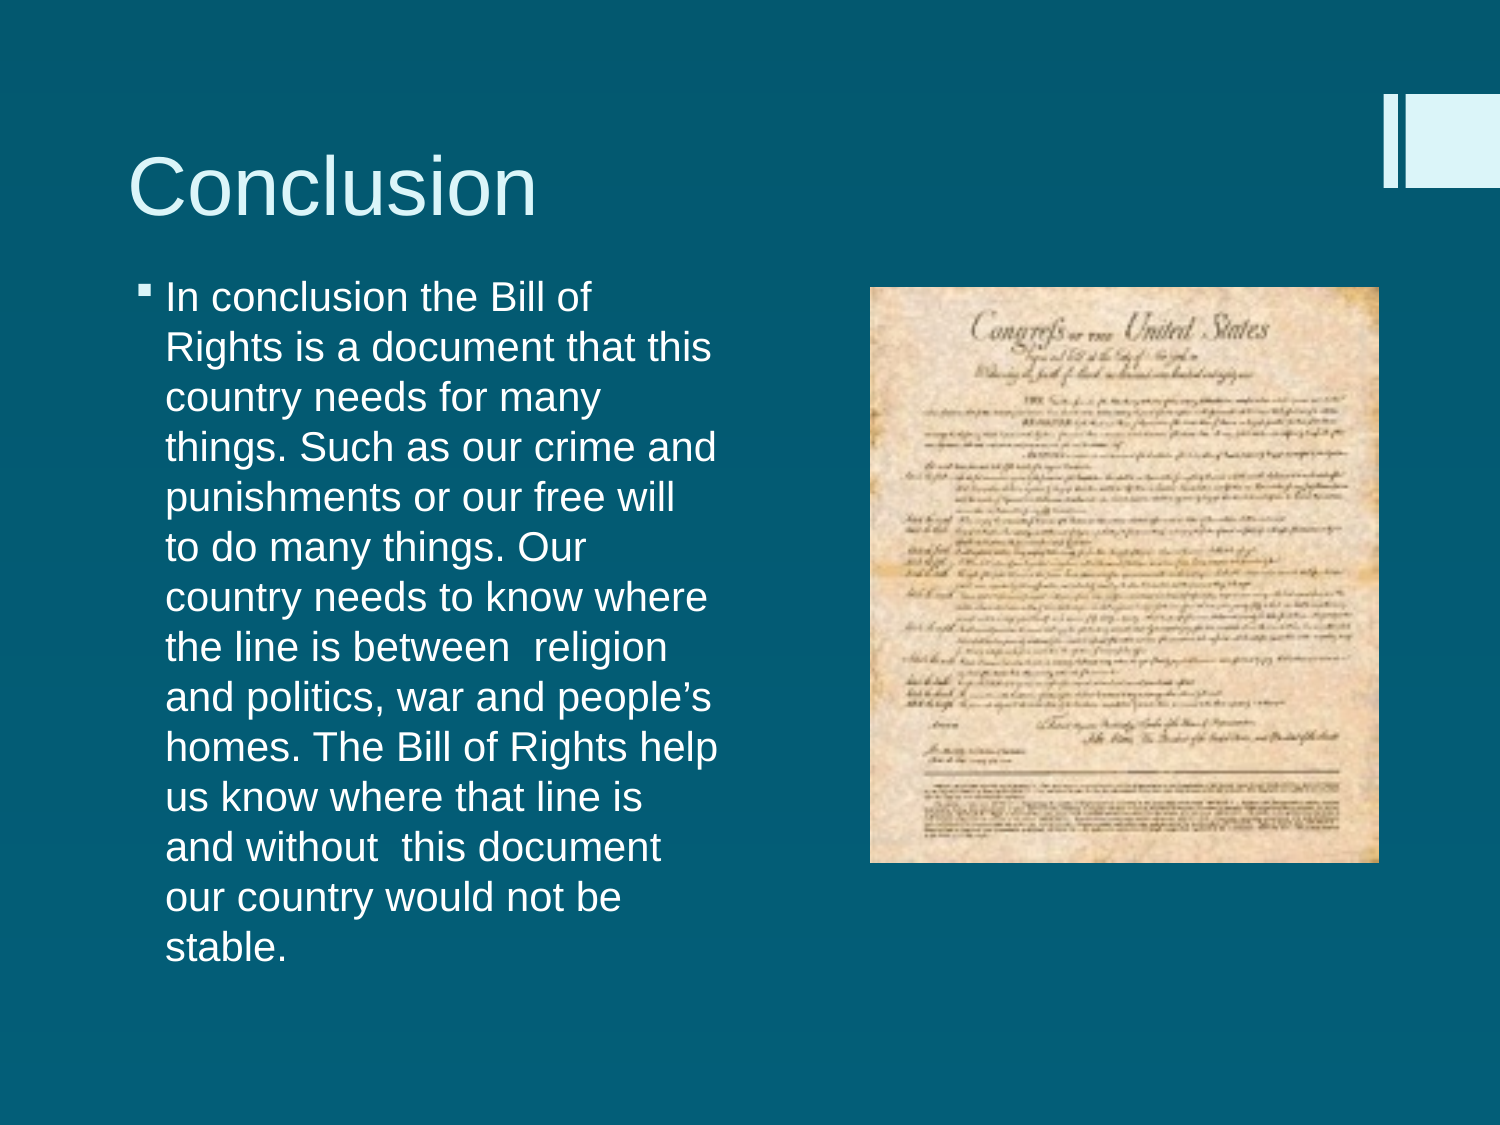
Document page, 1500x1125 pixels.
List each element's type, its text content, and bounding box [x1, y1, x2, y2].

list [870, 286, 1380, 863]
list In conclusion the Bill of Rights is a document that this country needs for many things. Such as our crime and punishments or our free will to do many things. Our country needs to know where the line is between religion and politics, war and people’s homes. The Bill of Rights help us know where that line is and without this document our country would not be stable. [112, 262, 735, 1040]
title Conclusion [112, 50, 1313, 240]
